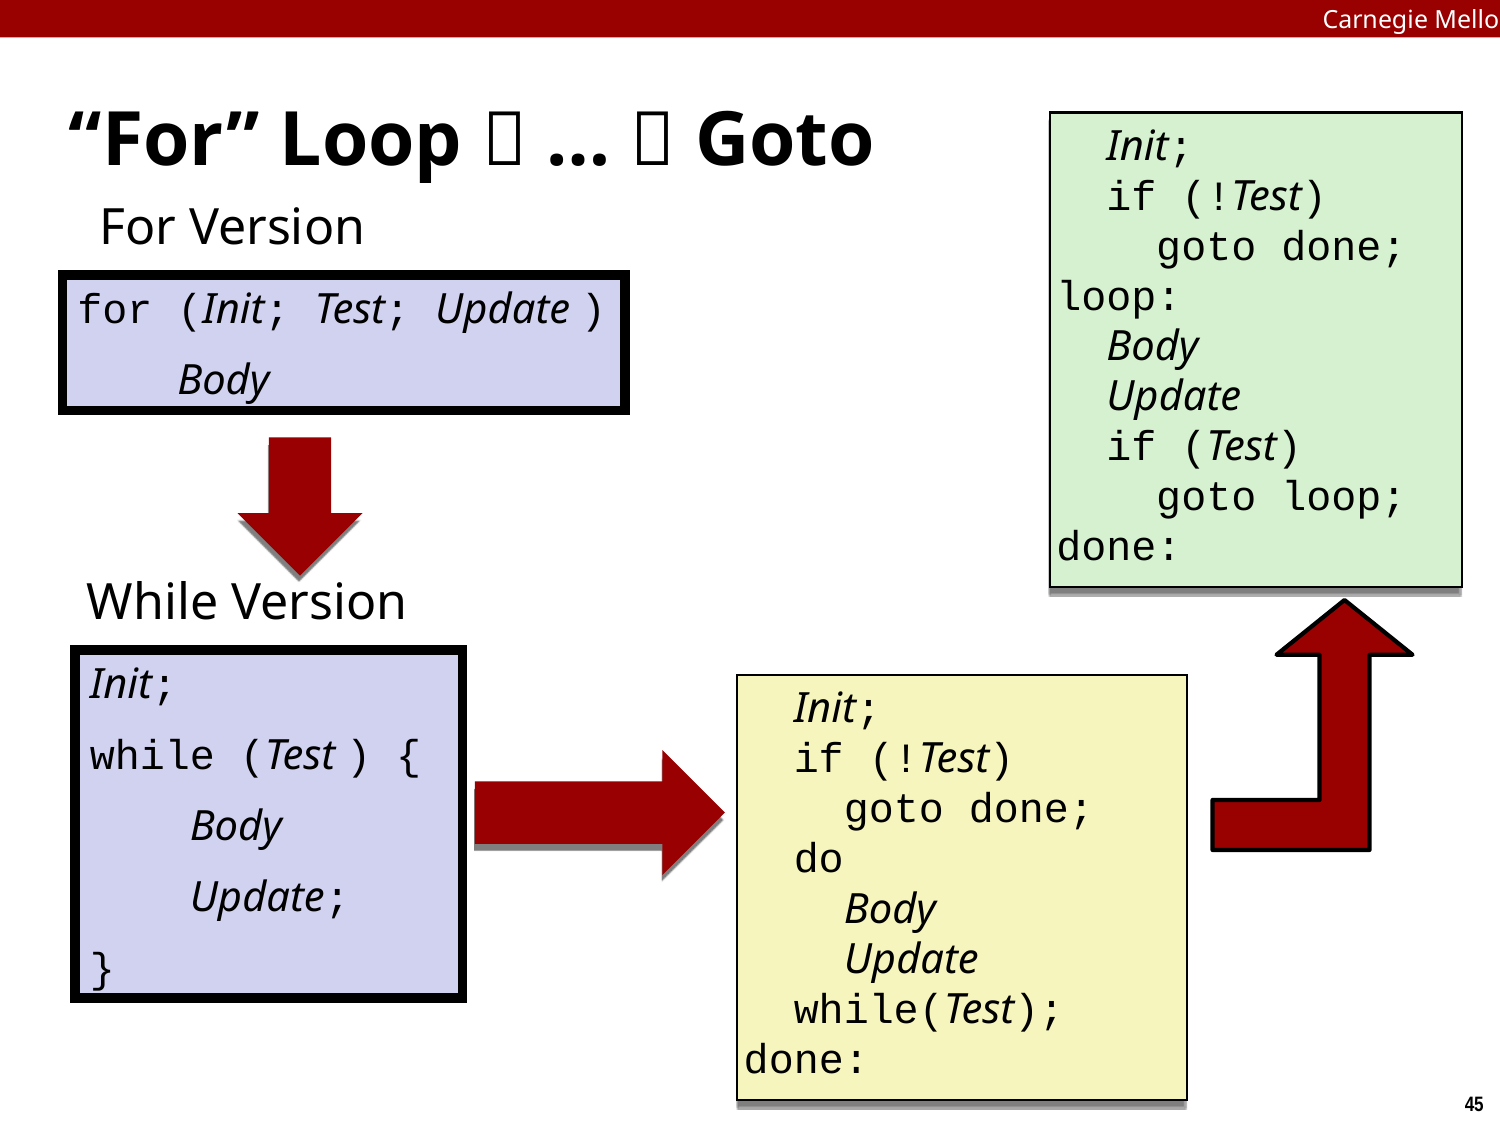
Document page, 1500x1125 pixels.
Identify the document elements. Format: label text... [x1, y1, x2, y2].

text_box Carnegie Mellon [1322, 3, 1500, 33]
text_box [237, 437, 363, 576]
title “For” Loop  …  Goto [62, 41, 1438, 230]
text_box [1212, 600, 1413, 850]
text_box [474, 750, 725, 876]
text_box Init; while (Test ) { Body Update; } [74, 650, 463, 998]
text_box For Version [84, 187, 650, 256]
text_box for (Init; Test; Update ) Body [62, 275, 625, 411]
text_box [0, 0, 1500, 38]
text_box Init; if (!Test) goto done; loop: Body Update if (Test) goto loop; done: [1050, 112, 1463, 588]
text_box Init; if (!Test) goto done; do Body Update while(Test); done: [737, 675, 1188, 1100]
text_box While Version [71, 562, 638, 631]
